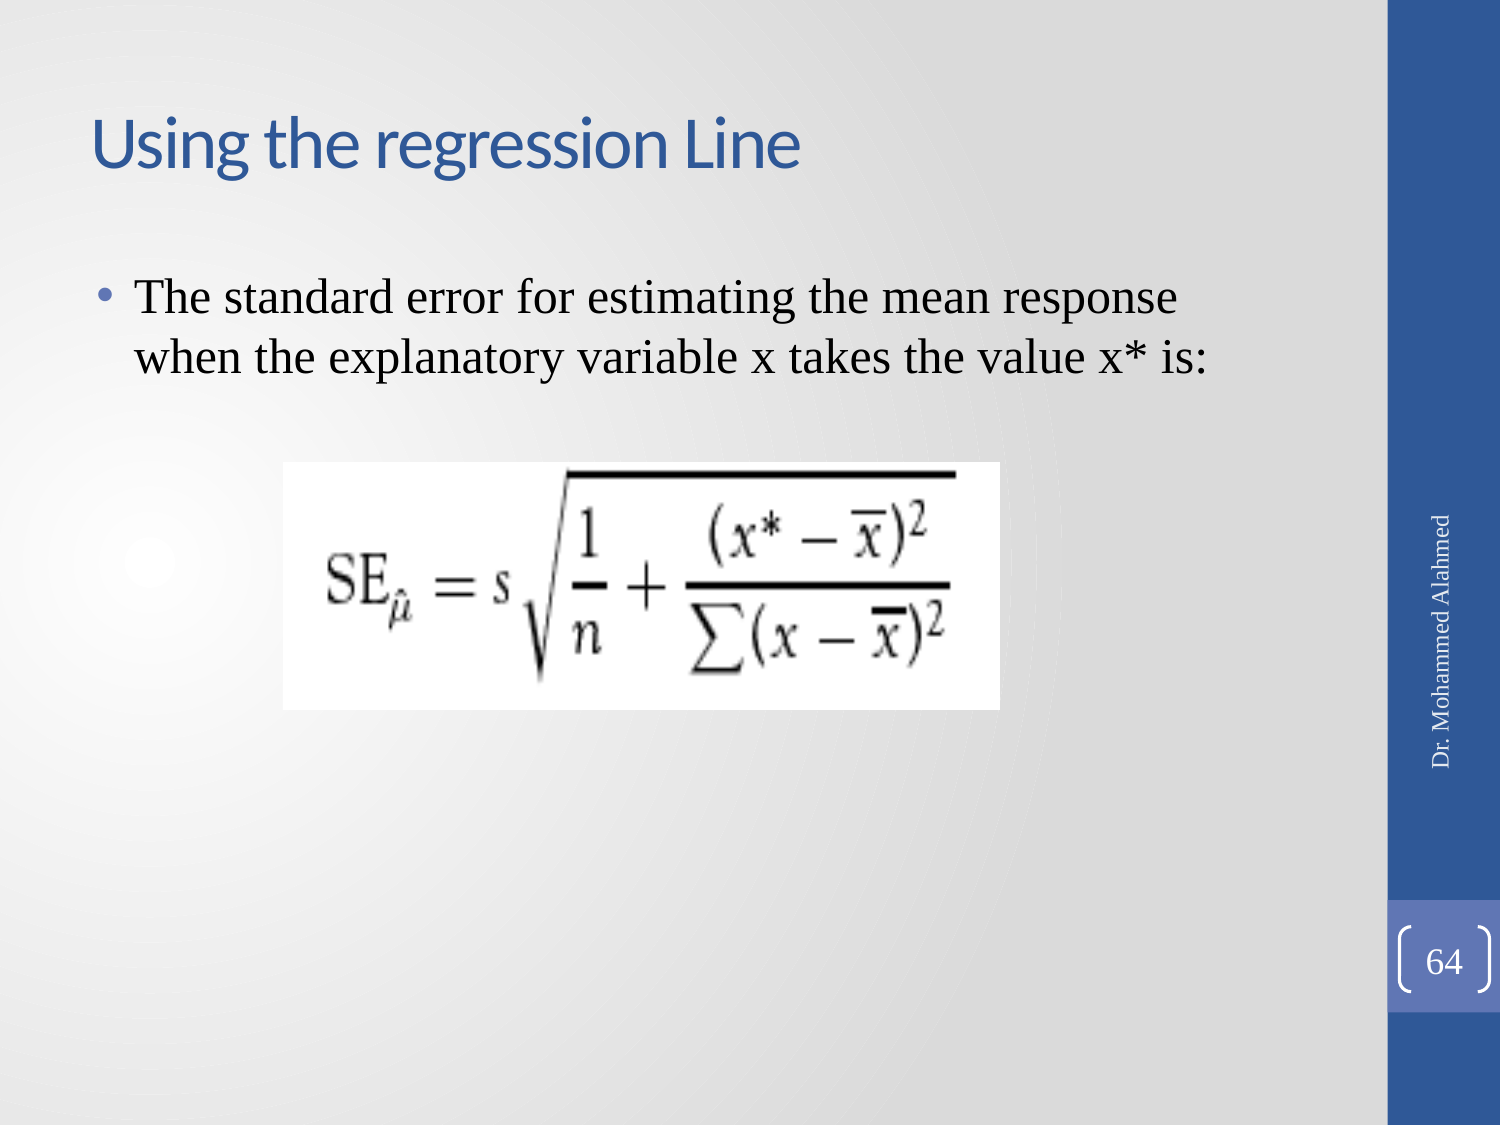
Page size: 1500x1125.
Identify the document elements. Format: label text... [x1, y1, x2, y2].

picture [282, 461, 1001, 710]
title Using the regression Line [75, 45, 1325, 233]
footer Dr. Mohammed Alahmed [1408, 500, 1469, 889]
list The standard error for estimating the mean response when the explanatory variable x takes the value x* is: [62, 256, 1313, 1044]
slide_number 64 [1397, 925, 1492, 994]
